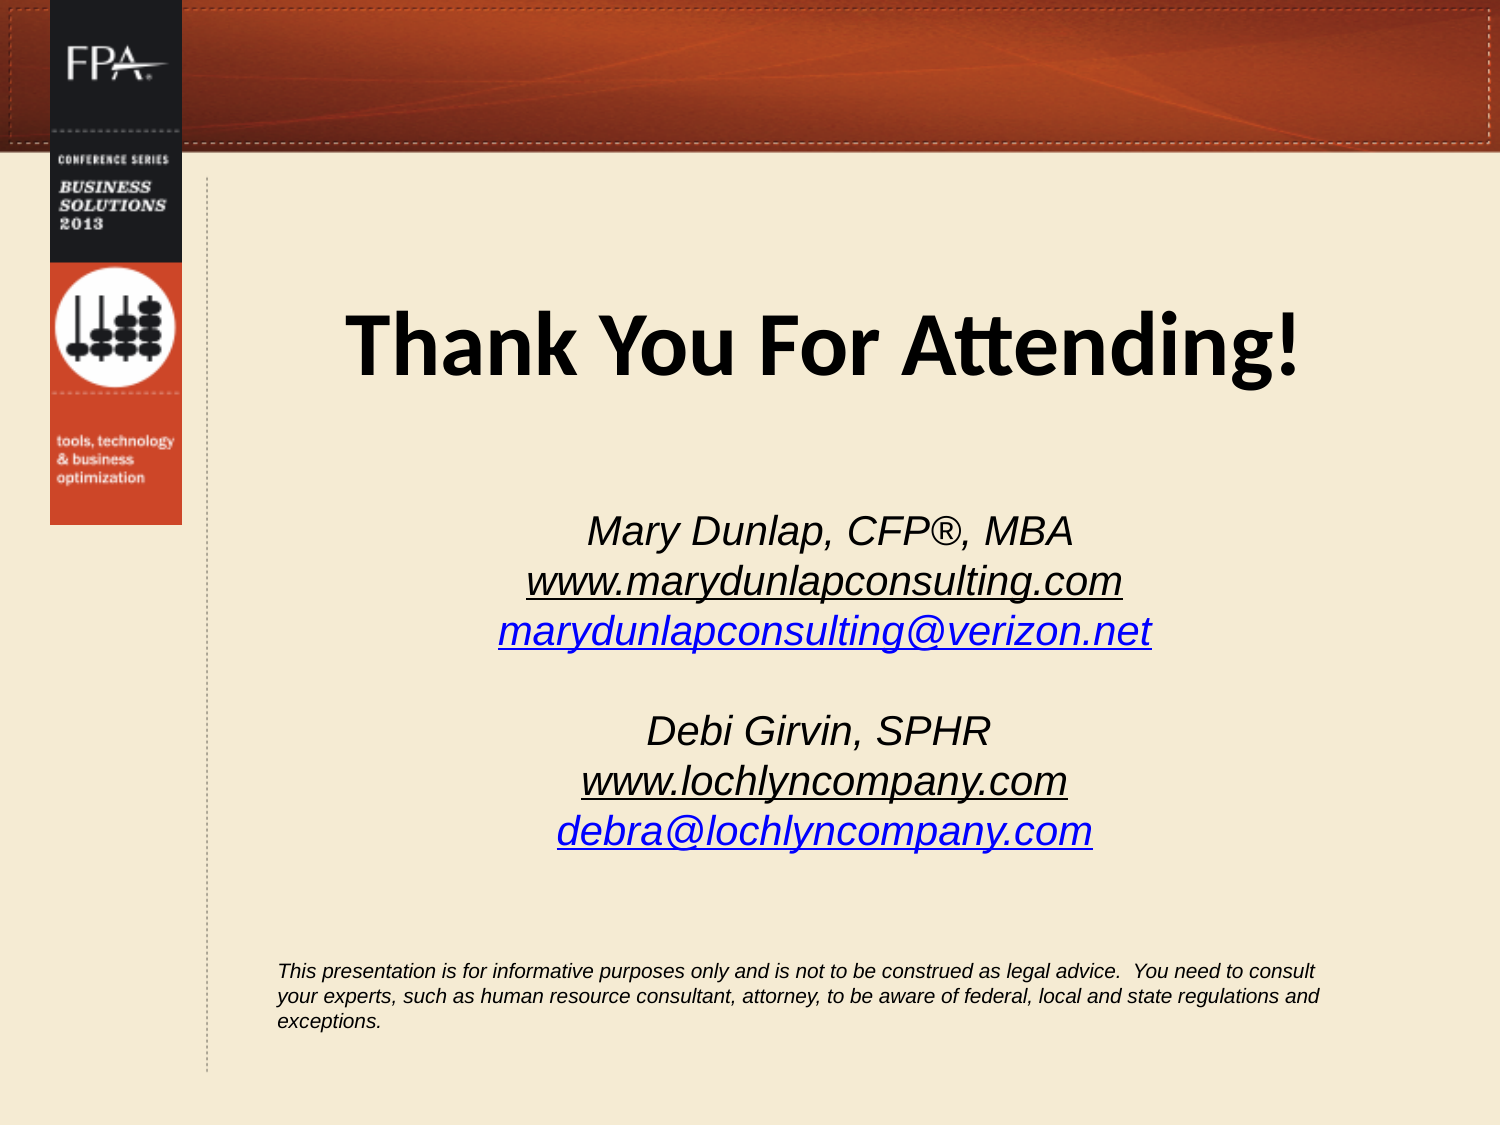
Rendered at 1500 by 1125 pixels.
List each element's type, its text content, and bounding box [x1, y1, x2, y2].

text_box This presentation is for informative purposes only and is not to be construed as legal advice. You need to consult your experts, such as human resource consultant, attorney, to be aware of federal, local and state regulations and exceptions. [262, 949, 1350, 1065]
title Thank You For Attending! Mary Dunlap, CFP®, MBA www.marydunlapconsulting.com marydunlapconsulting@verizon.net Debi Girvin, SPHR www.lochlyncompany.com debra@lochlyncompany.com [262, 212, 1388, 926]
picture [0, 0, 1500, 1125]
